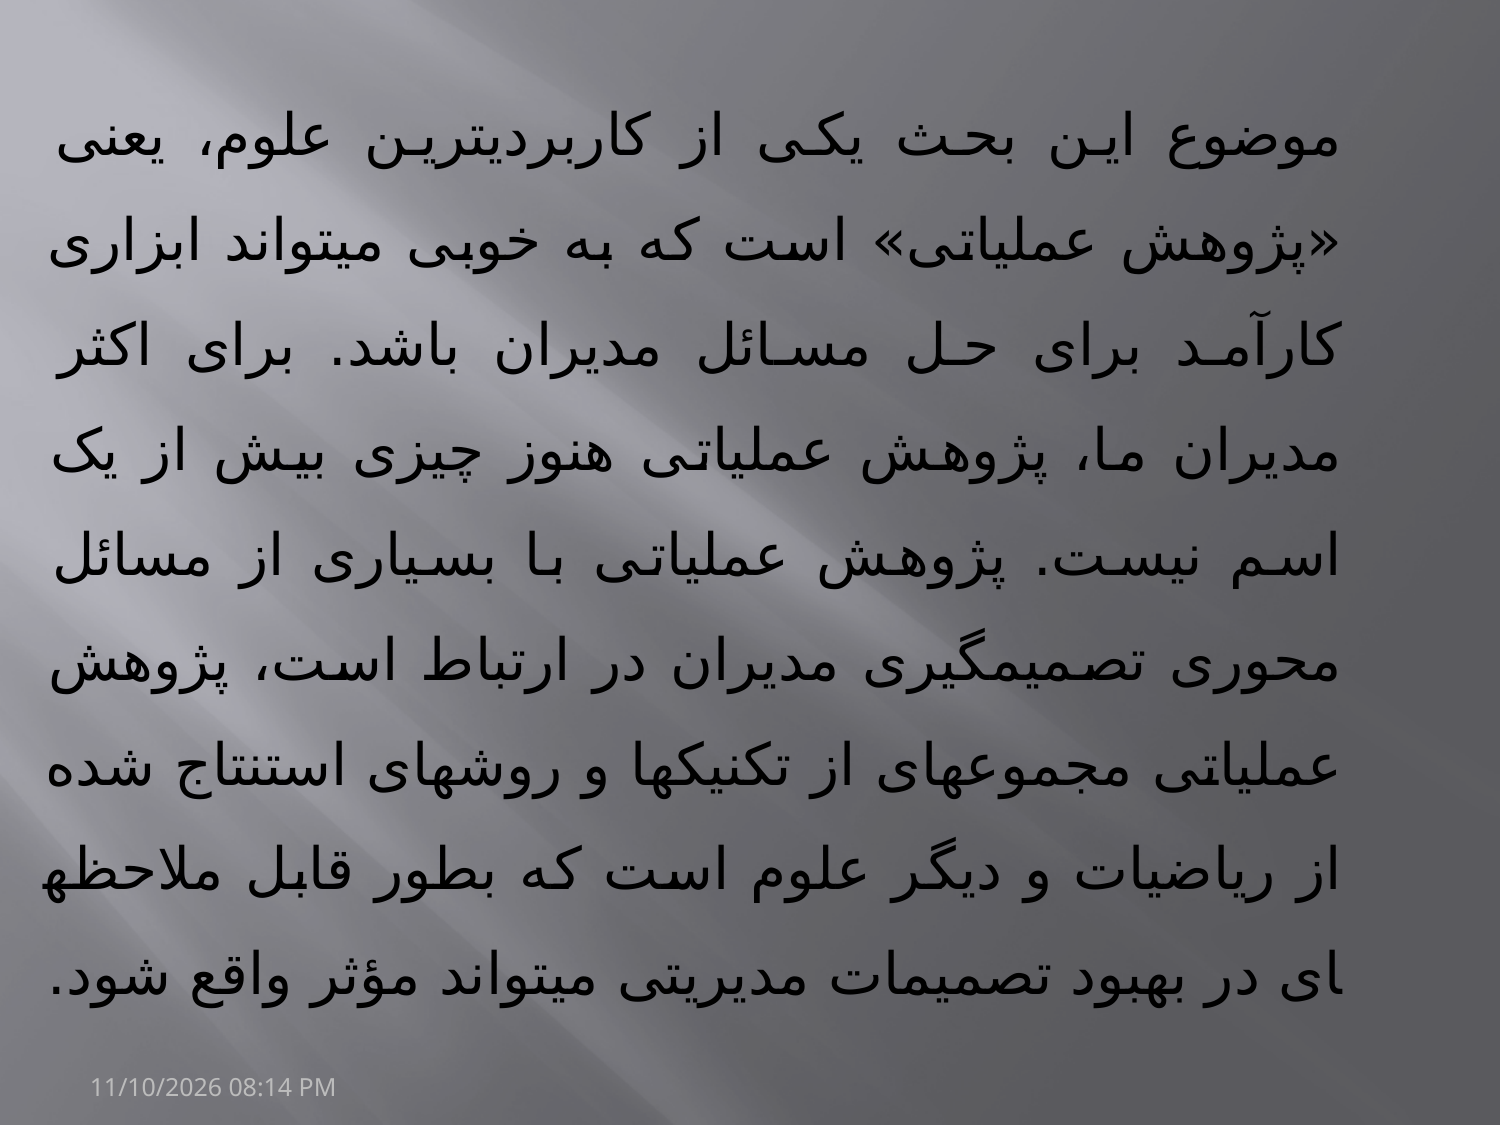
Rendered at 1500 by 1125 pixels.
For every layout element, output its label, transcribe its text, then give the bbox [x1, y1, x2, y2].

slide_number 20/مارس/1 [75, 1052, 425, 1113]
list موضوع این بحث یکی از کاربردی­ترین علوم، یعنی «پژوهش عملیاتی» است که به خوبی می­تواند ابزاری کارآمد برای حل مسائل مدیران باشد. برای اکثر مدیران ما، پژوهش عملیاتی هنوز چیزی بیش از یک اسم نیست. پژوهش عملیاتی با بسیاری از مسائل محوری تصمیم­گیری مدیران در ارتباط است، پژوهش عملیاتی مجموعه­ای از تکنیک­ها و روش­های استنتاج شده از ریاضیات و دیگر علوم است که بطور قابل ملاحظه­ای در بهبود تصمیمات مدیریتی می­تواند مؤثر واقع شود. [29, 54, 1447, 1106]
